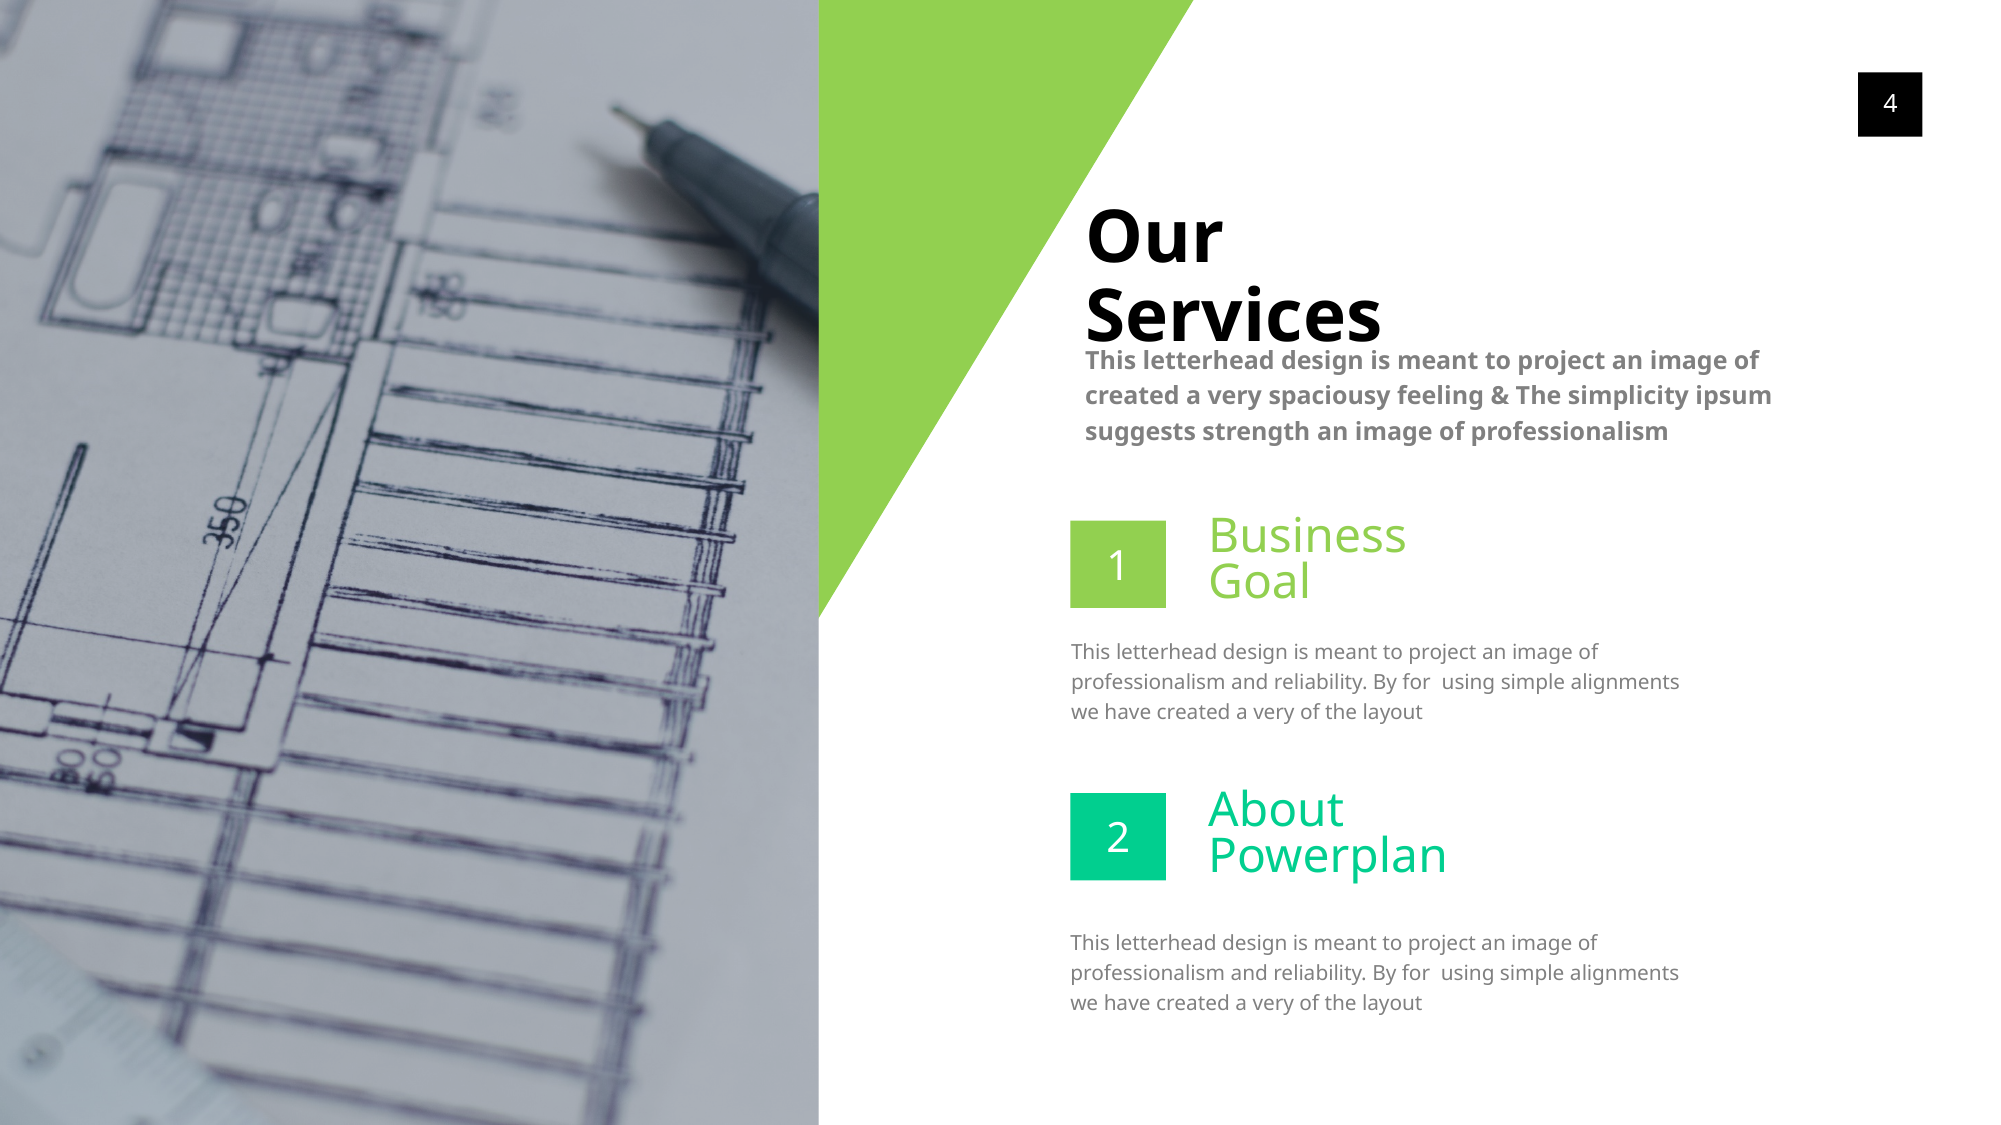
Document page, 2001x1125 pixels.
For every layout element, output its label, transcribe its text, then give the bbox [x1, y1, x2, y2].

text_box This letterhead design is meant to project an image of created a very spaciousy feeling & The simplicity ipsum suggests strength an image of professionalism [1070, 330, 1847, 454]
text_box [1070, 509, 1712, 1015]
slide_number 4 [1854, 78, 1927, 130]
picture [0, 0, 819, 1125]
text_box [820, 0, 1195, 618]
title Our Services [1070, 177, 1523, 330]
